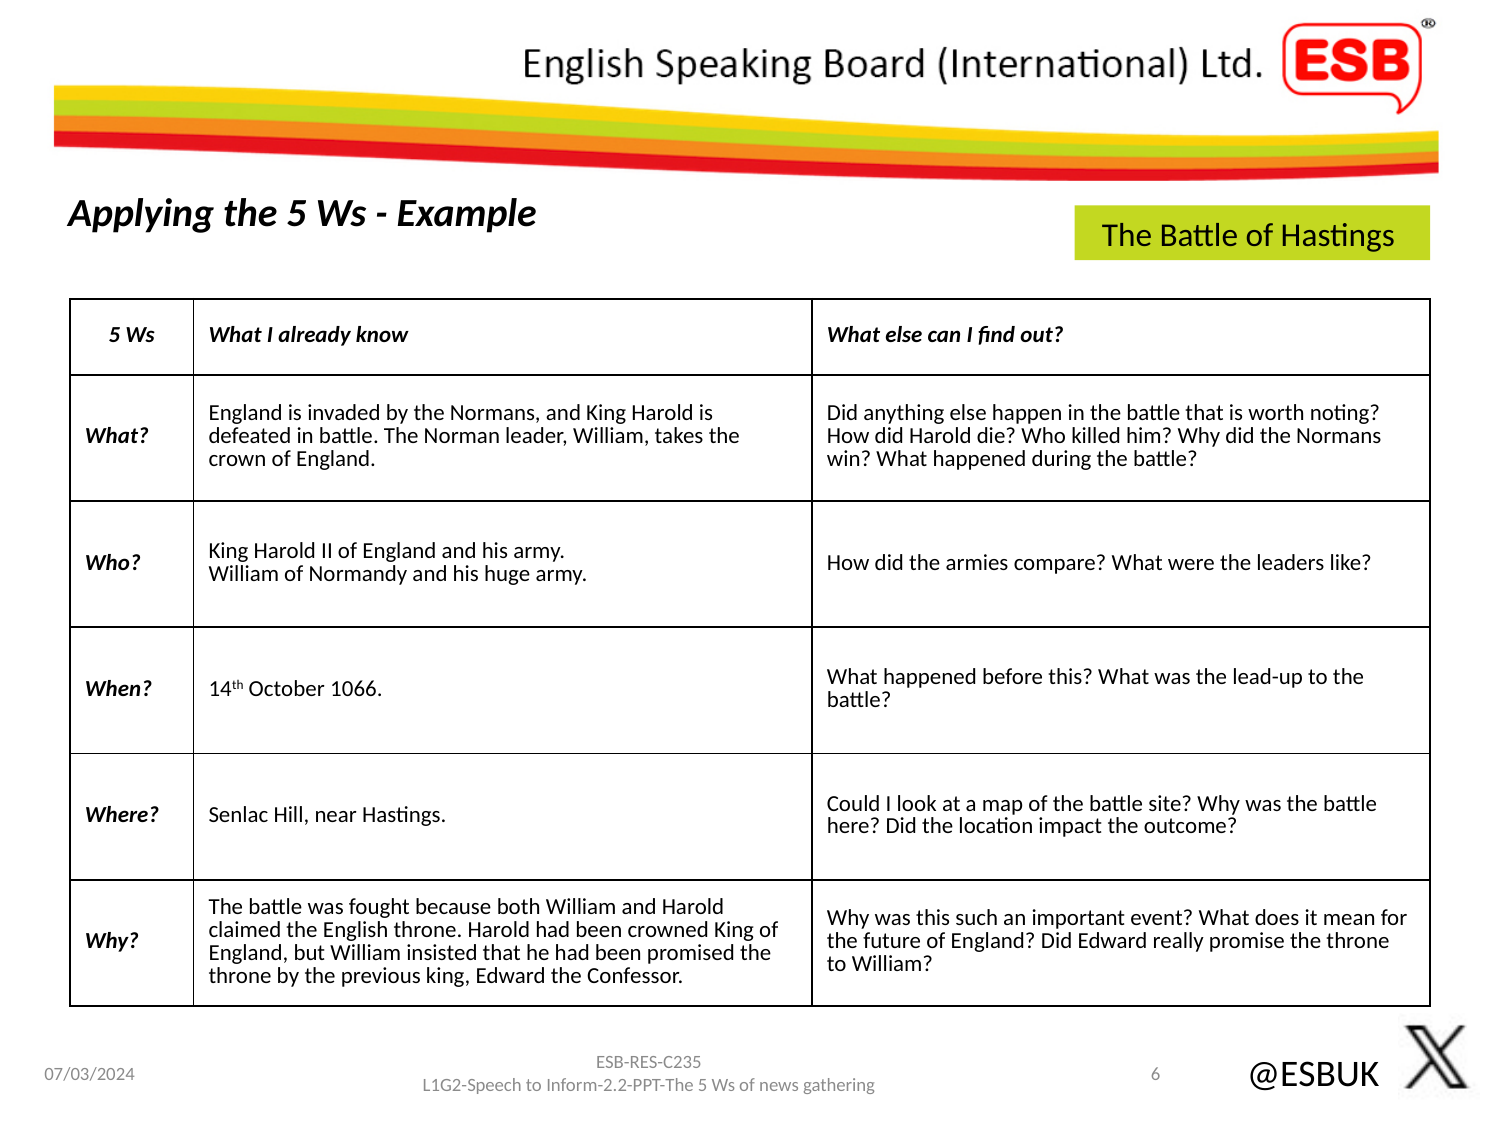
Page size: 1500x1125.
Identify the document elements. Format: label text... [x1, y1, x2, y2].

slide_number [29, 1042, 367, 1103]
picture [0, 0, 1500, 189]
slide_number 6 [930, 1042, 1176, 1103]
table_cell 14th October 1066. [194, 628, 811, 753]
table_cell King Harold II of England and his army. William of Normandy and his huge army. [194, 502, 811, 626]
text_box The Battle of Hastings [1074, 205, 1431, 261]
table_header What else can I find out? [813, 300, 1429, 374]
table_header What I already know [194, 300, 811, 374]
table_cell Senlac Hill, near Hastings. [194, 754, 811, 879]
table_cell Who? [71, 502, 193, 626]
table_cell The battle was fought because both William and Harold claimed the English throne. Harold had been crowned King of England, but William insisted that he had been promised the throne by the previous king, Edward the Confessor. [194, 881, 811, 1005]
table_cell What? [71, 376, 193, 500]
table_cell Did anything else happen in the battle that is worth noting? How did Harold die? Who killed him? Why did the Normans win? What happened during the battle? [813, 376, 1429, 500]
table_cell Why? [71, 881, 193, 1005]
table_cell England is invaded by the Normans, and King Harold is defeated in battle. The Norman leader, William, takes the crown of England. [194, 376, 811, 500]
table_cell When? [71, 628, 193, 753]
table_cell Why was this such an important event? What does it mean for the future of England? Did Edward really promise the throne to William? [813, 881, 1429, 1005]
table_header 5 Ws [71, 300, 193, 374]
table_cell Could I look at a map of the battle site? Why was the battle here? Did the location impact the outcome? [813, 754, 1429, 879]
table_cell How did the armies compare? What were the leaders like? [813, 502, 1429, 626]
table_cell Where? [71, 754, 193, 879]
footer ESB-RES-C235 L1G2-Speech to Inform-2.2-PPT-The 5 Ws of news gathering [395, 1042, 902, 1103]
table_cell What happened before this? What was the lead-up to the battle? [813, 628, 1429, 753]
title Applying the 5 Ws - Example [53, 184, 1347, 243]
picture [1398, 1013, 1480, 1102]
